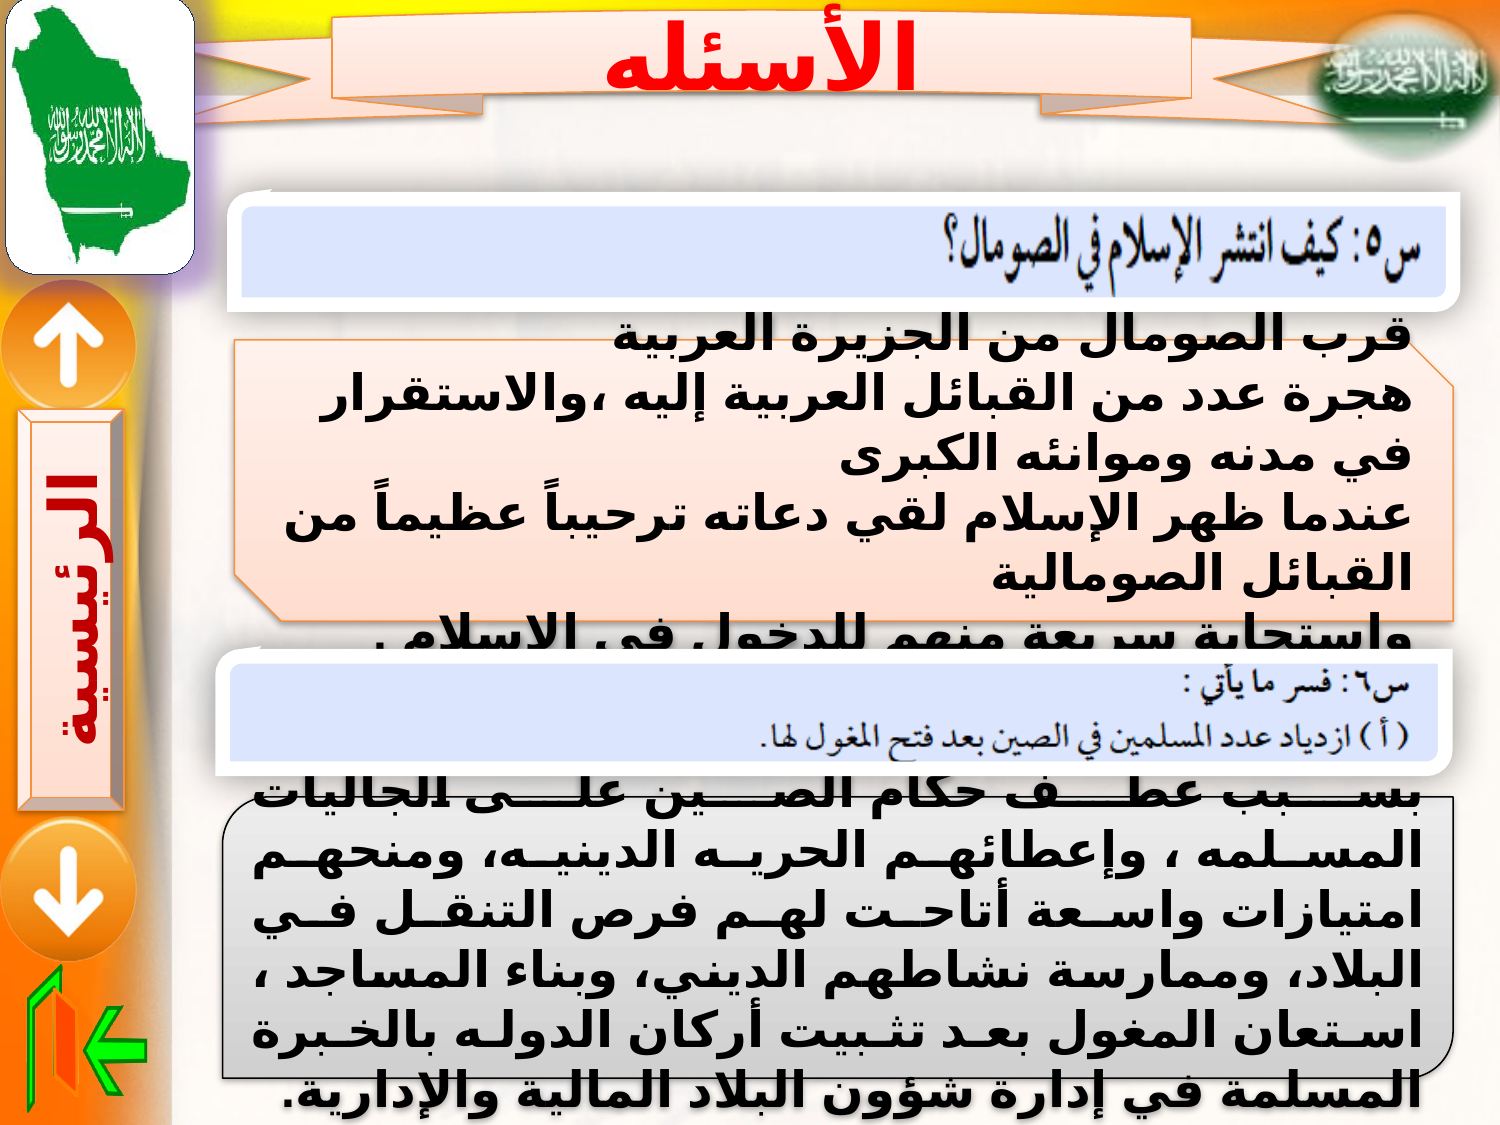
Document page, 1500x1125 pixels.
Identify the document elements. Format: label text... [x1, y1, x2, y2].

text_box الأسئله [227, 9, 1287, 124]
picture [154, 0, 1500, 1125]
text_box بسبب عطف حكام الصين على الجاليات المسلمه ، وإعطائهم الحريه الدينيه، ومنحهم امتيازات واسعة أتاحت لهم فرص التنقل في البلاد، وممارسة نشاطهم الديني، وبناء المساجد ، استعان المغول بعد تثبيت أركان الدوله بالخبرة المسلمة في إدارة شؤون البلاد المالية والإدارية. [221, 796, 1454, 1079]
picture [5, 0, 195, 275]
text_box قرب الصومال من الجزيرة العربية هجرة عدد من القبائل العربية إليه ،والاستقرار في مدنه وموانئه الكبرى عندما ظهر الإسلام لقي دعاته ترحيباً عظيماً من القبائل الصومالية واستجابة سريعة منهم للدخول في الإسلام . [233, 339, 1454, 622]
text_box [0, 276, 154, 1125]
picture [218, 60, 303, 105]
